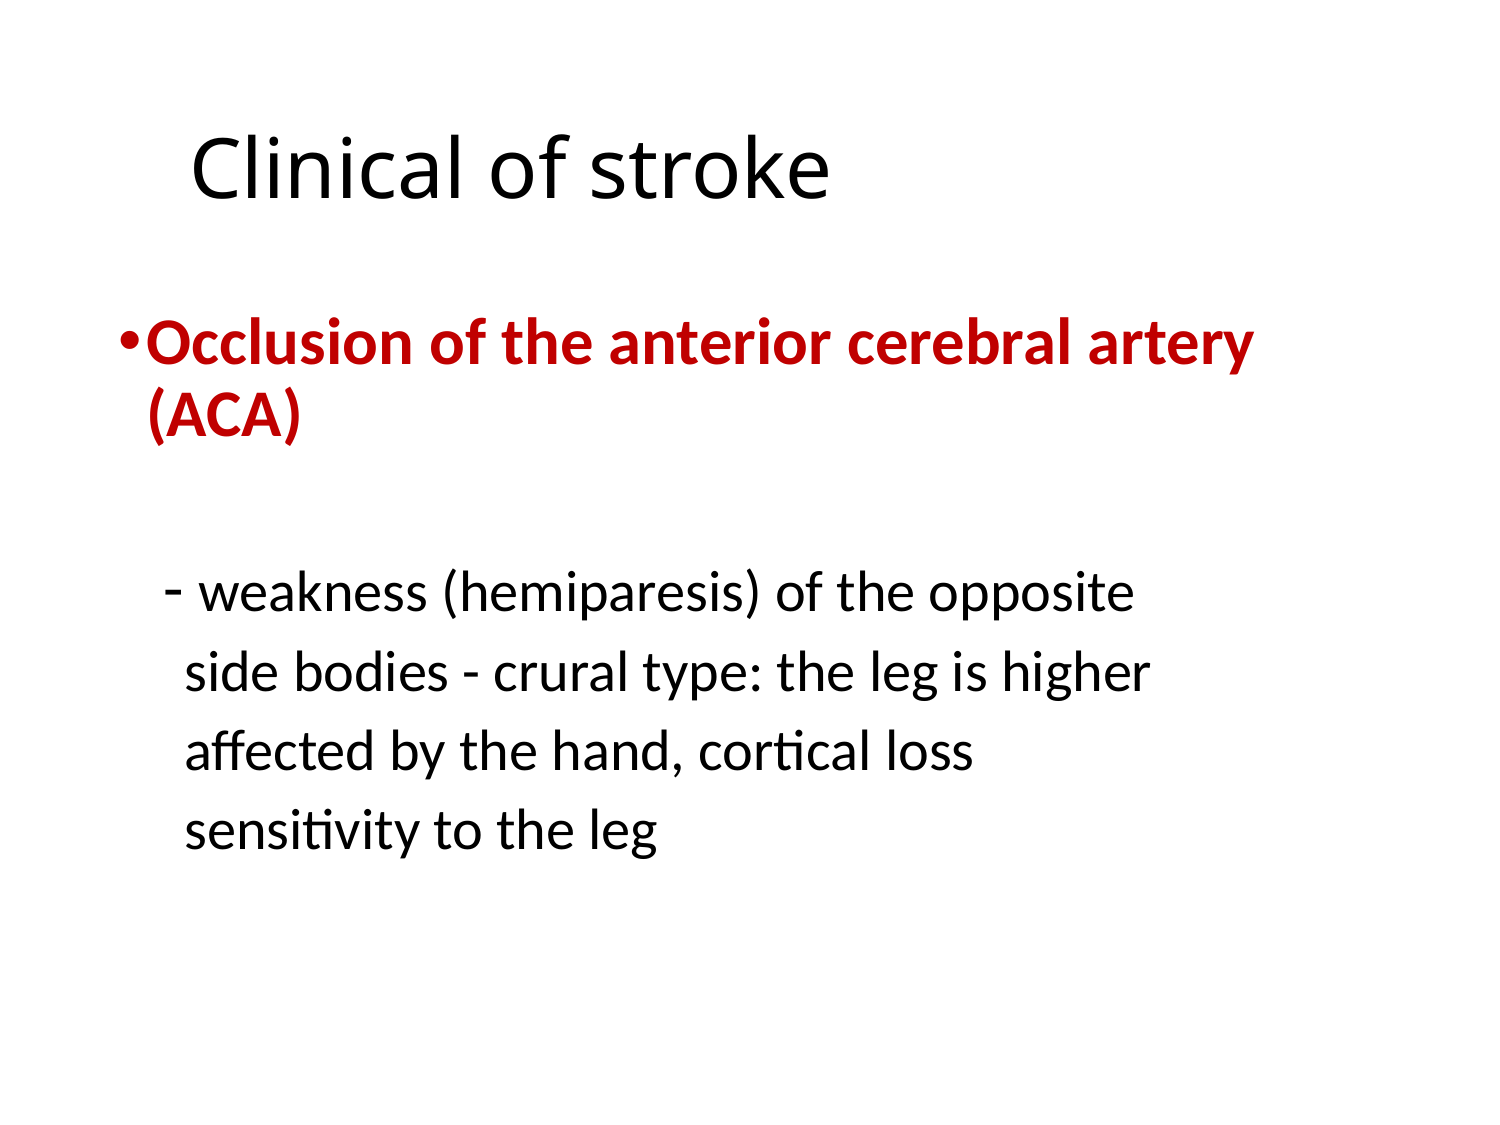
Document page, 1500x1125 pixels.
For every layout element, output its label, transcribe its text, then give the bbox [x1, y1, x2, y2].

list Occlusion of the anterior cerebral artery (ACA) - weakness (hemiparesis) of the opposite side bodies - crural type: the leg is higher affected by the hand, cortical loss sensitivity to the leg [103, 299, 1397, 1014]
title Clinical of stroke [103, 59, 1397, 278]
